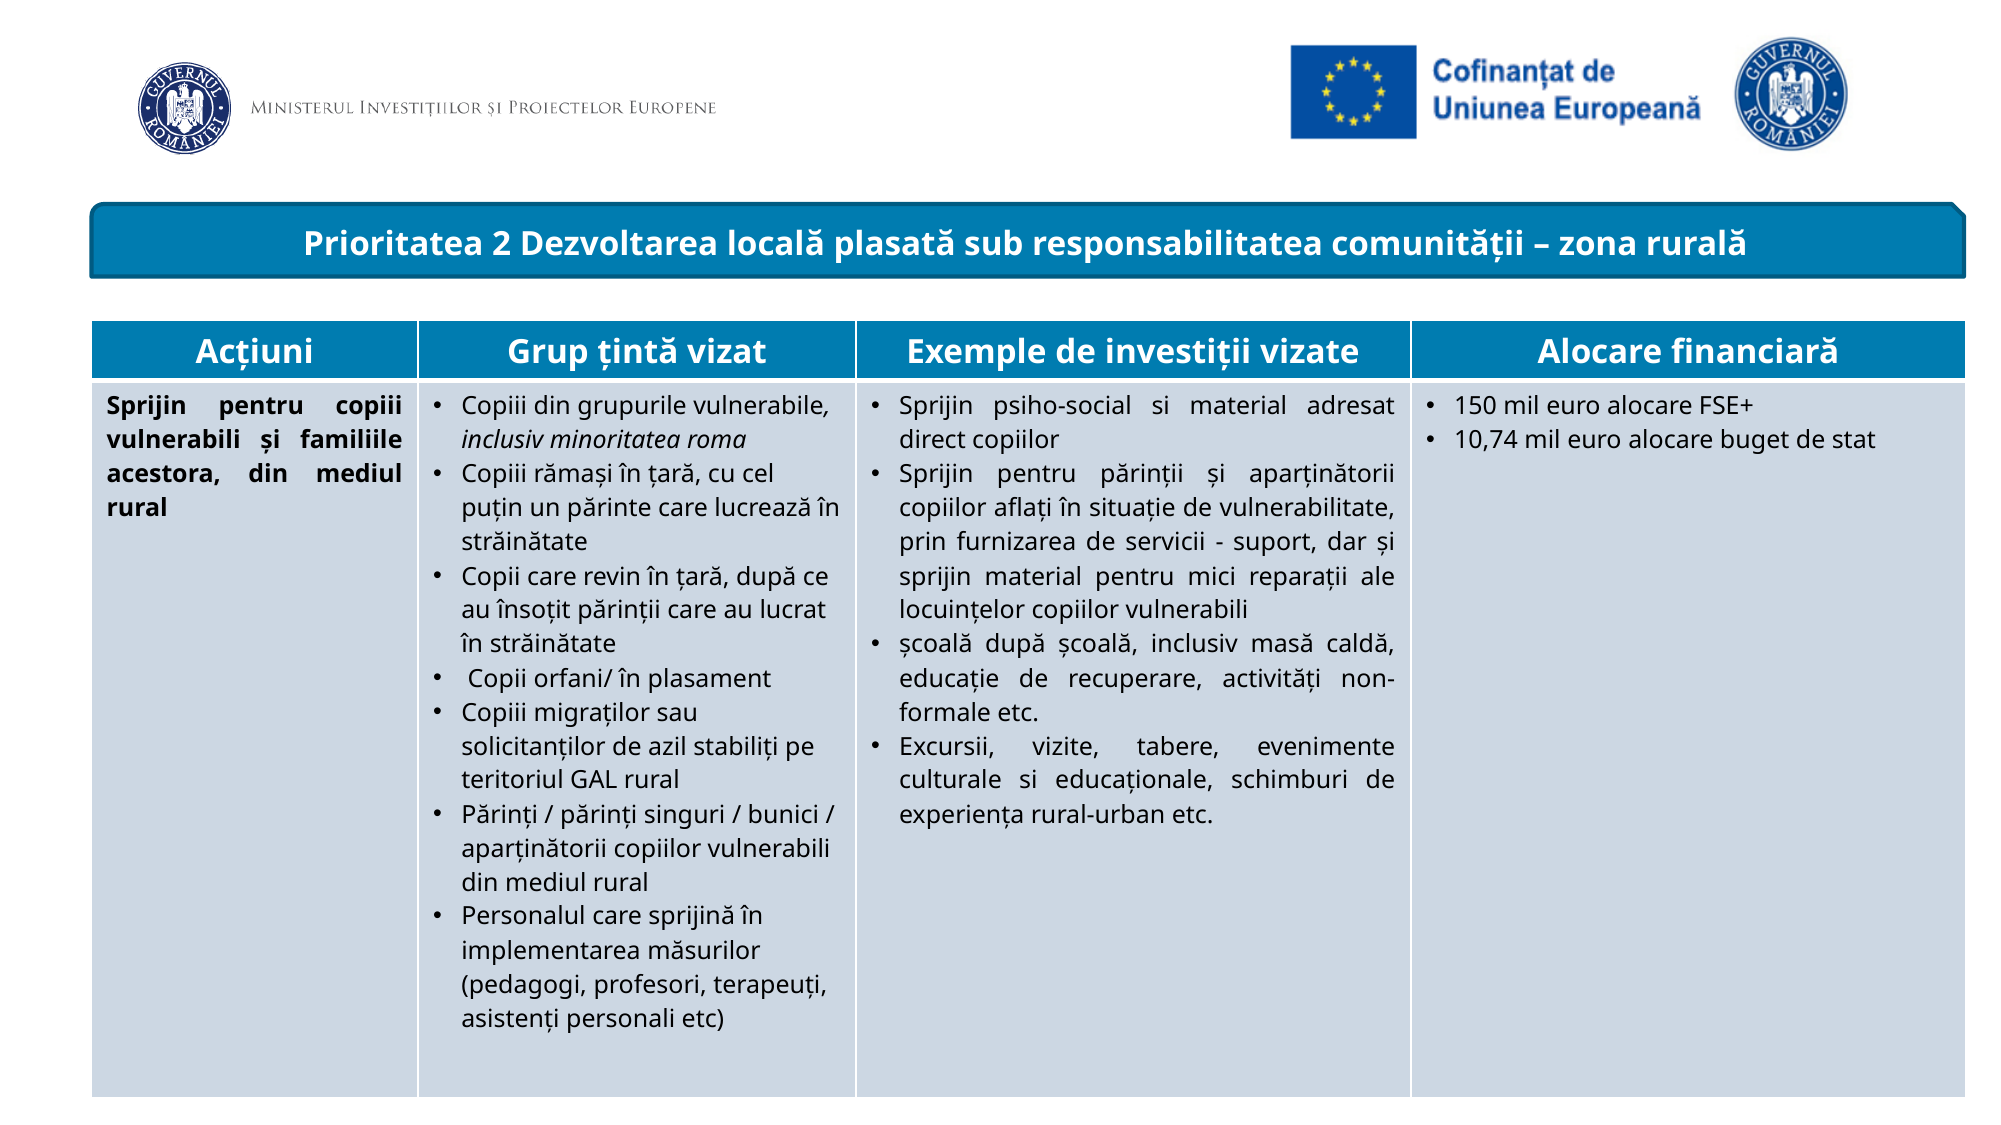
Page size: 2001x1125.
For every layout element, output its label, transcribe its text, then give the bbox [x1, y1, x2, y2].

table_header Grup țintă vizat [419, 321, 855, 378]
table_header Alocare financiară [1412, 321, 1965, 378]
table_cell Sprijin pentru copiii vulnerabili și familiile acestora, din mediul rural [92, 383, 417, 1097]
picture [133, 57, 814, 156]
table_cell Copiii din grupurile vulnerabile, inclusiv minoritatea roma Copiii rămași în țară, cu cel puțin un părinte care lucrează în străinătate Copii care revin în țară, după ce au însoțit părinții care au lucrat în străinătate Copii orfani/ în plasament Copiii migraților sau solicitanților de azil stabiliți pe teritoriul GAL rural Părinți / părinți singuri / bunici / aparținătorii copiilor vulnerabili din mediul rural Personalul care sprijină în implementarea măsurilor (pedagogi, profesori, terapeuți, asistenți personali etc) [419, 383, 855, 1097]
table_header Exemple de investiții vizate [857, 321, 1410, 378]
picture [1250, 0, 1867, 199]
text_box Prioritatea 2 Dezvoltarea locală plasată sub responsabilitatea comunității – zona rurală [89, 201, 1967, 279]
table_cell Sprijin psiho-social si material adresat direct copiilor Sprijin pentru părinții și aparținătorii copiilor aflați în situație de vulnerabilitate, prin furnizarea de servicii - suport, dar și sprijin material pentru mici reparații ale locuințelor copiilor vulnerabili școală după școală, inclusiv masă caldă, educație de recuperare, activități non-formale etc. Excursii, vizite, tabere, evenimente culturale si educaționale, schimburi de experiența rural-urban etc. [857, 383, 1410, 1097]
table_header Acțiuni [92, 321, 417, 378]
table_cell 150 mil euro alocare FSE+ 10,74 mil euro alocare buget de stat [1412, 383, 1965, 1097]
